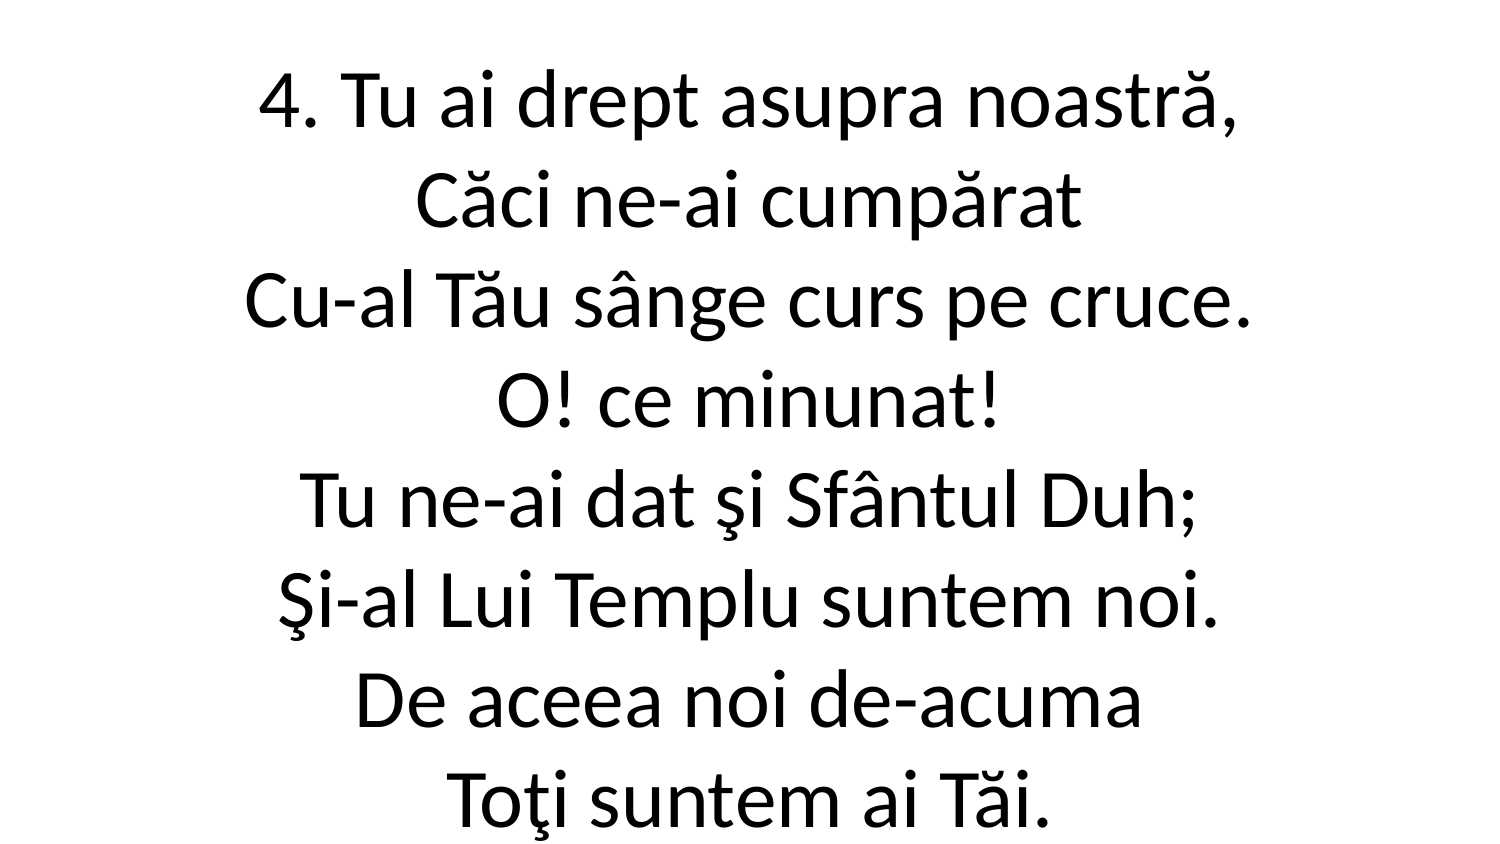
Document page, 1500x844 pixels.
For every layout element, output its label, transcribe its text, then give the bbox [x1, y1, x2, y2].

text_box 4. Tu ai drept asupra noastră, Căci ne-ai cumpărat Cu-al Tău sânge curs pe cruce. O! ce minunat! Tu ne-ai dat şi Sfântul Duh; Şi-al Lui Templu suntem noi. De aceea noi de-acuma Toţi suntem ai Tăi. [229, 0, 1271, 844]
